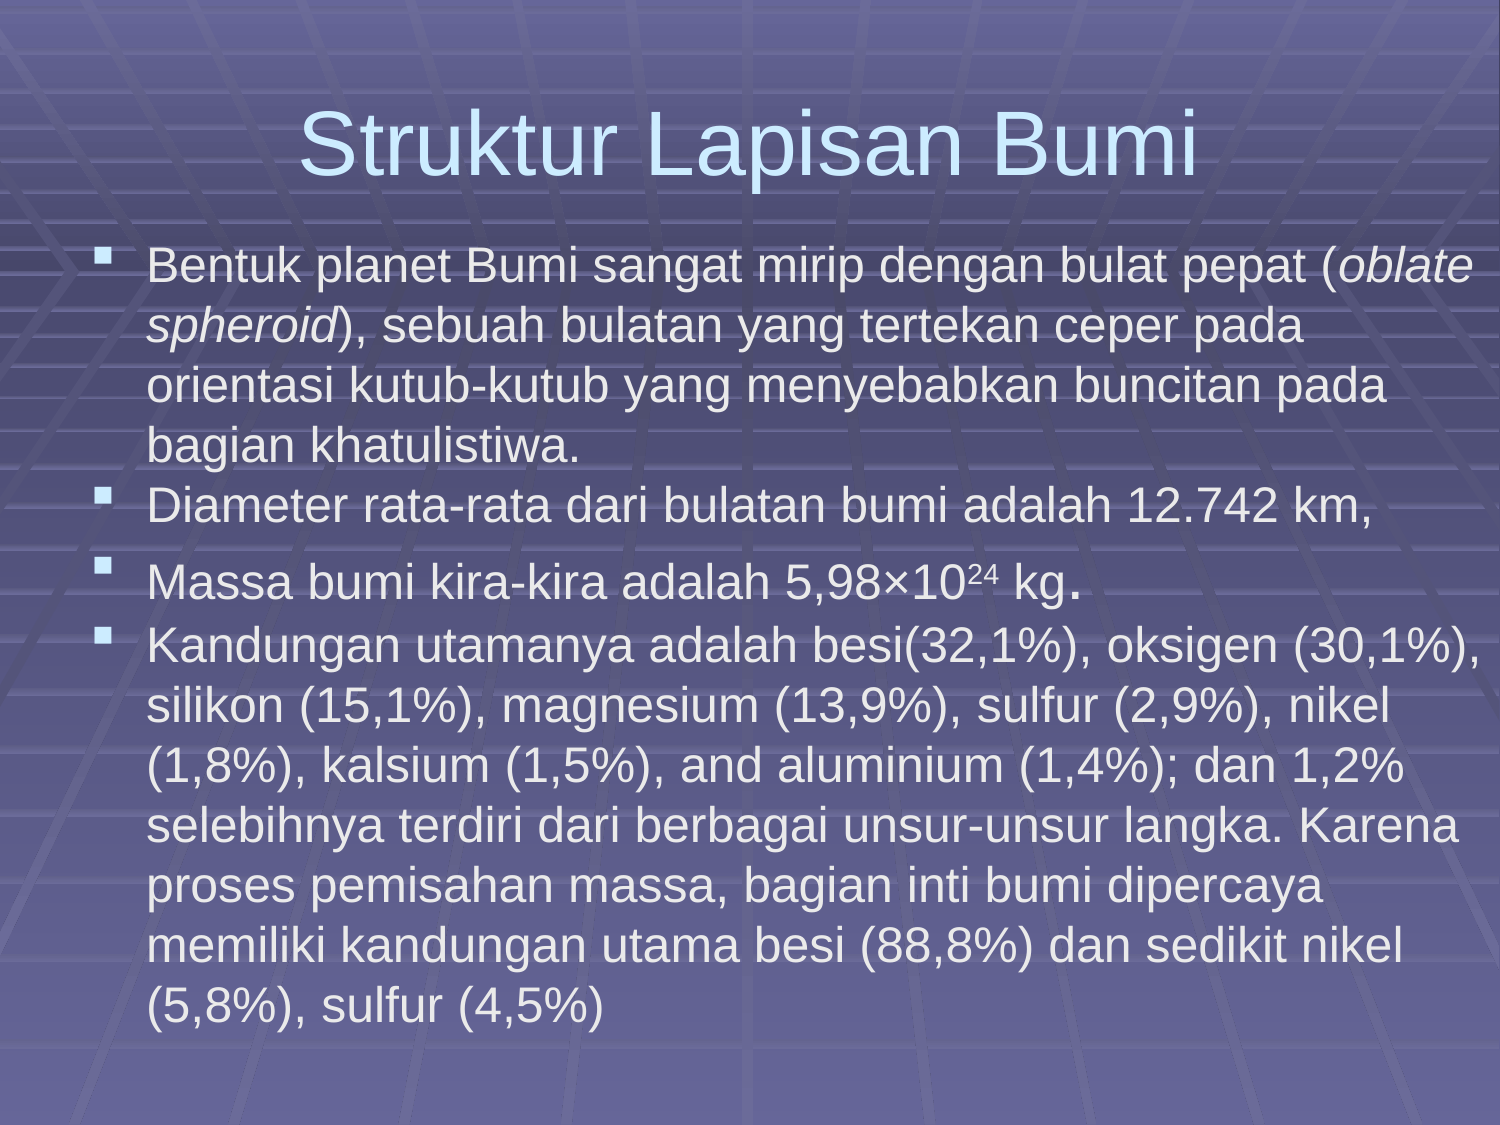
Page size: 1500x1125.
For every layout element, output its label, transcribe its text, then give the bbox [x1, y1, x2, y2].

title Struktur Lapisan Bumi [74, 44, 1425, 224]
list Bentuk planet Bumi sangat mirip dengan bulat pepat (oblate spheroid), sebuah bulatan yang tertekan ceper pada orientasi kutub-kutub yang menyebabkan buncitan pada bagian khatulistiwa. Diameter rata-rata dari bulatan bumi adalah 12.742 km, Massa bumi kira-kira adalah 5,98×1024 kg. Kandungan utamanya adalah besi(32,1%), oksigen (30,1%), silikon (15,1%), magnesium (13,9%), sulfur (2,9%), nikel (1,8%), kalsium (1,5%), and aluminium (1,4%); dan 1,2% selebihnya terdiri dari berbagai unsur-unsur langka. Karena proses pemisahan massa, bagian inti bumi dipercaya memiliki kandungan utama besi (88,8%) dan sedikit nikel (5,8%), sulfur (4,5%) [74, 224, 1500, 1001]
